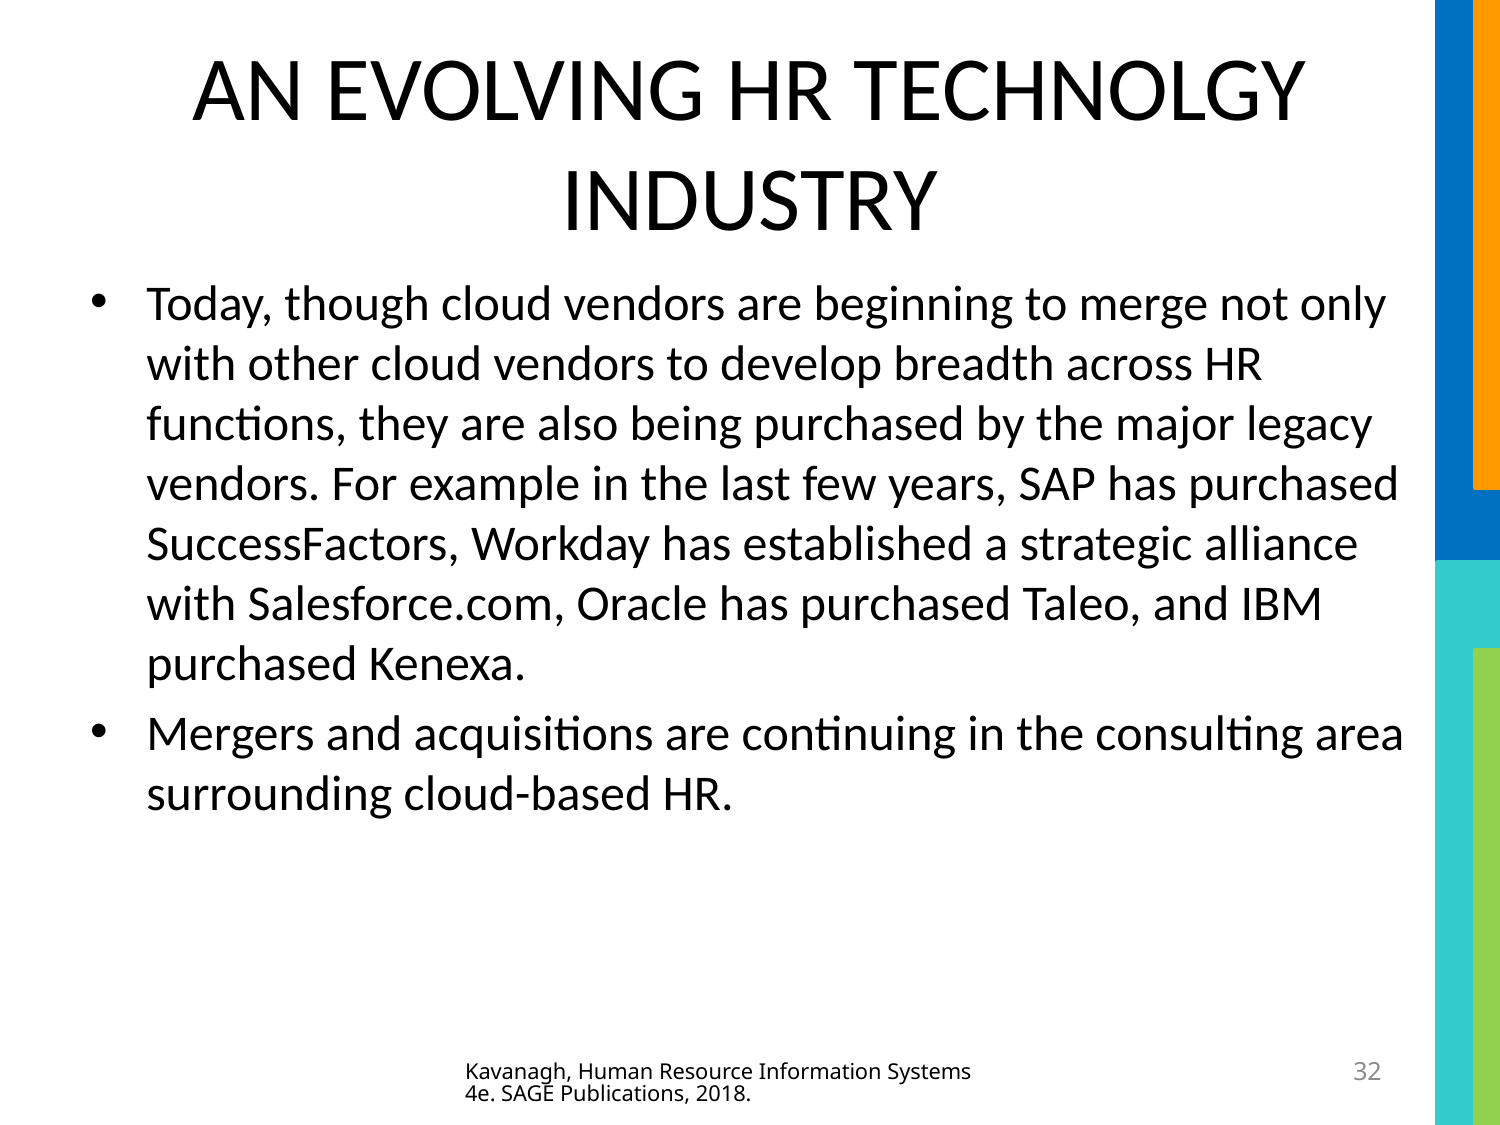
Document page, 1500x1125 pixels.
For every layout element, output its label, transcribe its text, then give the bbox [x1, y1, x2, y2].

slide_number 32 [1059, 1042, 1397, 1103]
title AN EVOLVING HR TECHNOLGY INDUSTRY [75, 45, 1425, 233]
footer Kavanagh, Human Resource Information Systems 4e. SAGE Publications, 2018. [450, 1042, 1004, 1103]
list Today, though cloud vendors are beginning to merge not only with other cloud vendors to develop breadth across HR functions, they are also being purchased by the major legacy vendors. For example in the last few years, SAP has purchased SuccessFactors, Workday has established a strategic alliance with Salesforce.com, Oracle has purchased Taleo, and IBM purchased Kenexa. Mergers and acquisitions are continuing in the consulting area surrounding cloud-based HR. [75, 262, 1425, 1005]
